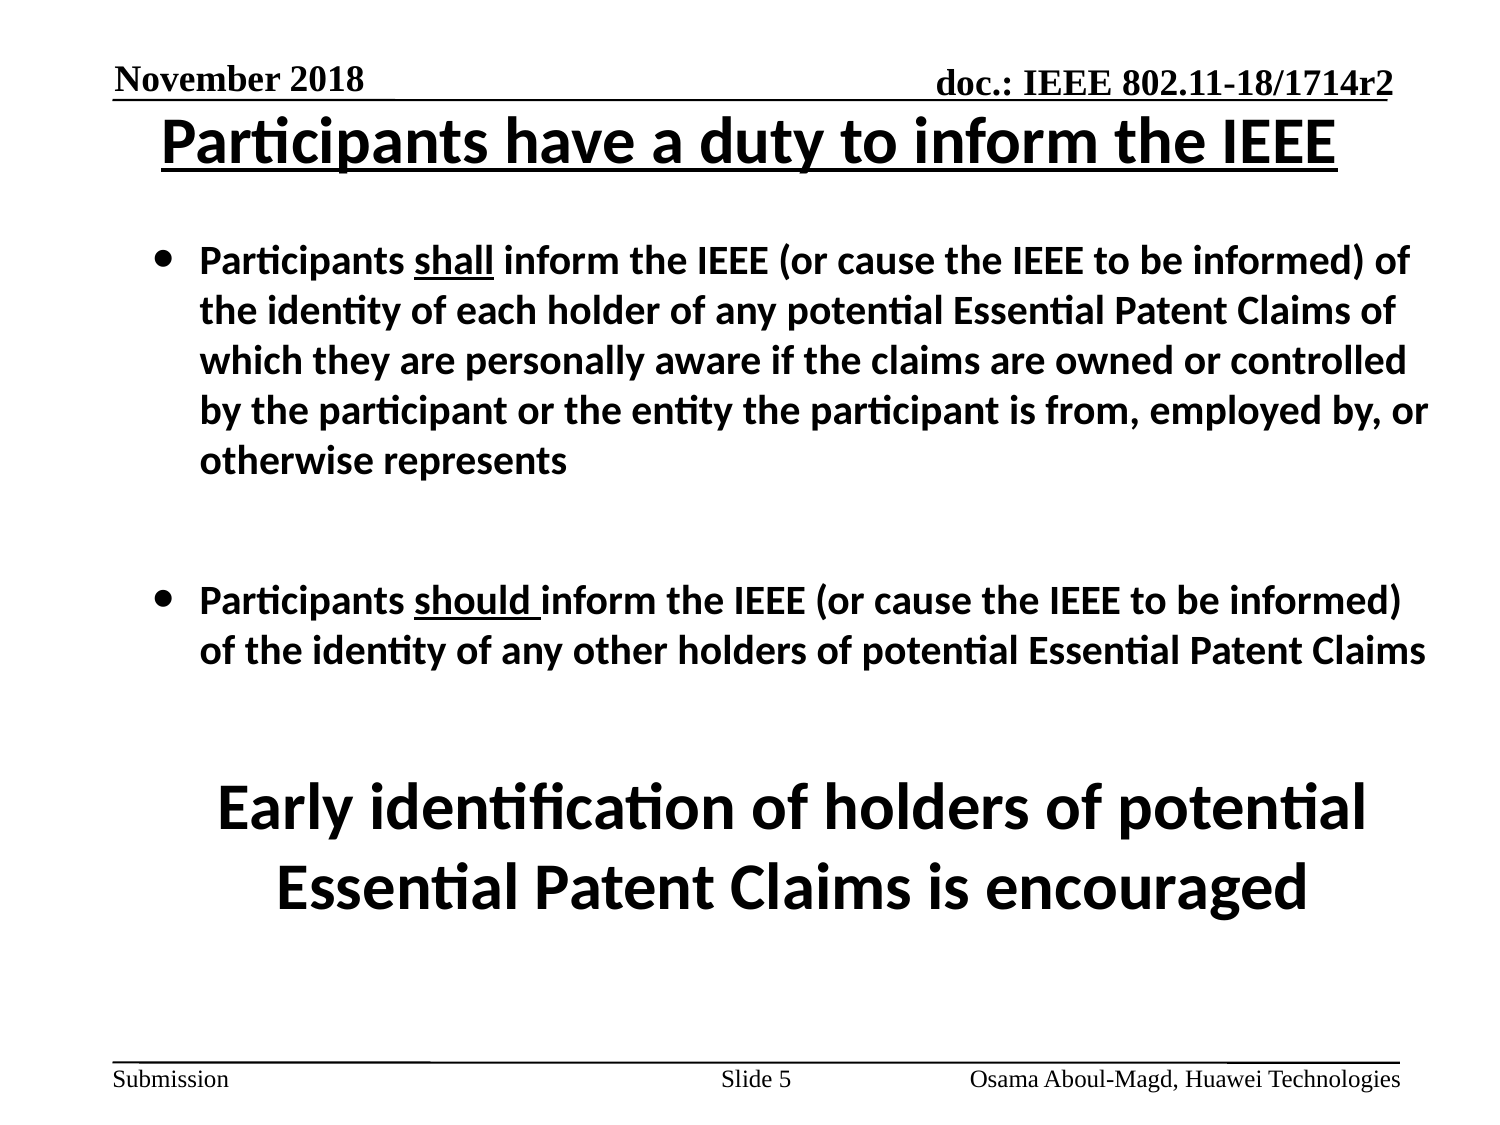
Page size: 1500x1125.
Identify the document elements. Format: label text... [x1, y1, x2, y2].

slide_number Slide 5 [712, 1061, 800, 1123]
footer Osama Aboul-Magd, Huawei Technologies [878, 1061, 1402, 1093]
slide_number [114, 54, 423, 100]
list Participants shall inform the IEEE (or cause the IEEE to be informed) of the identity of each holder of any potential Essential Patent Claims of which they are personally aware if the claims are owned or controlled by the participant or the entity the participant is from, employed by, or otherwise represents Participants should inform the IEEE (or cause the IEEE to be informed) of the identity of any other holders of potential Essential Patent Claims Early identification of holders of potential Essential Patent Claims is encouraged [62, 224, 1451, 901]
title Participants have a duty to inform the IEEE [112, 112, 1388, 163]
